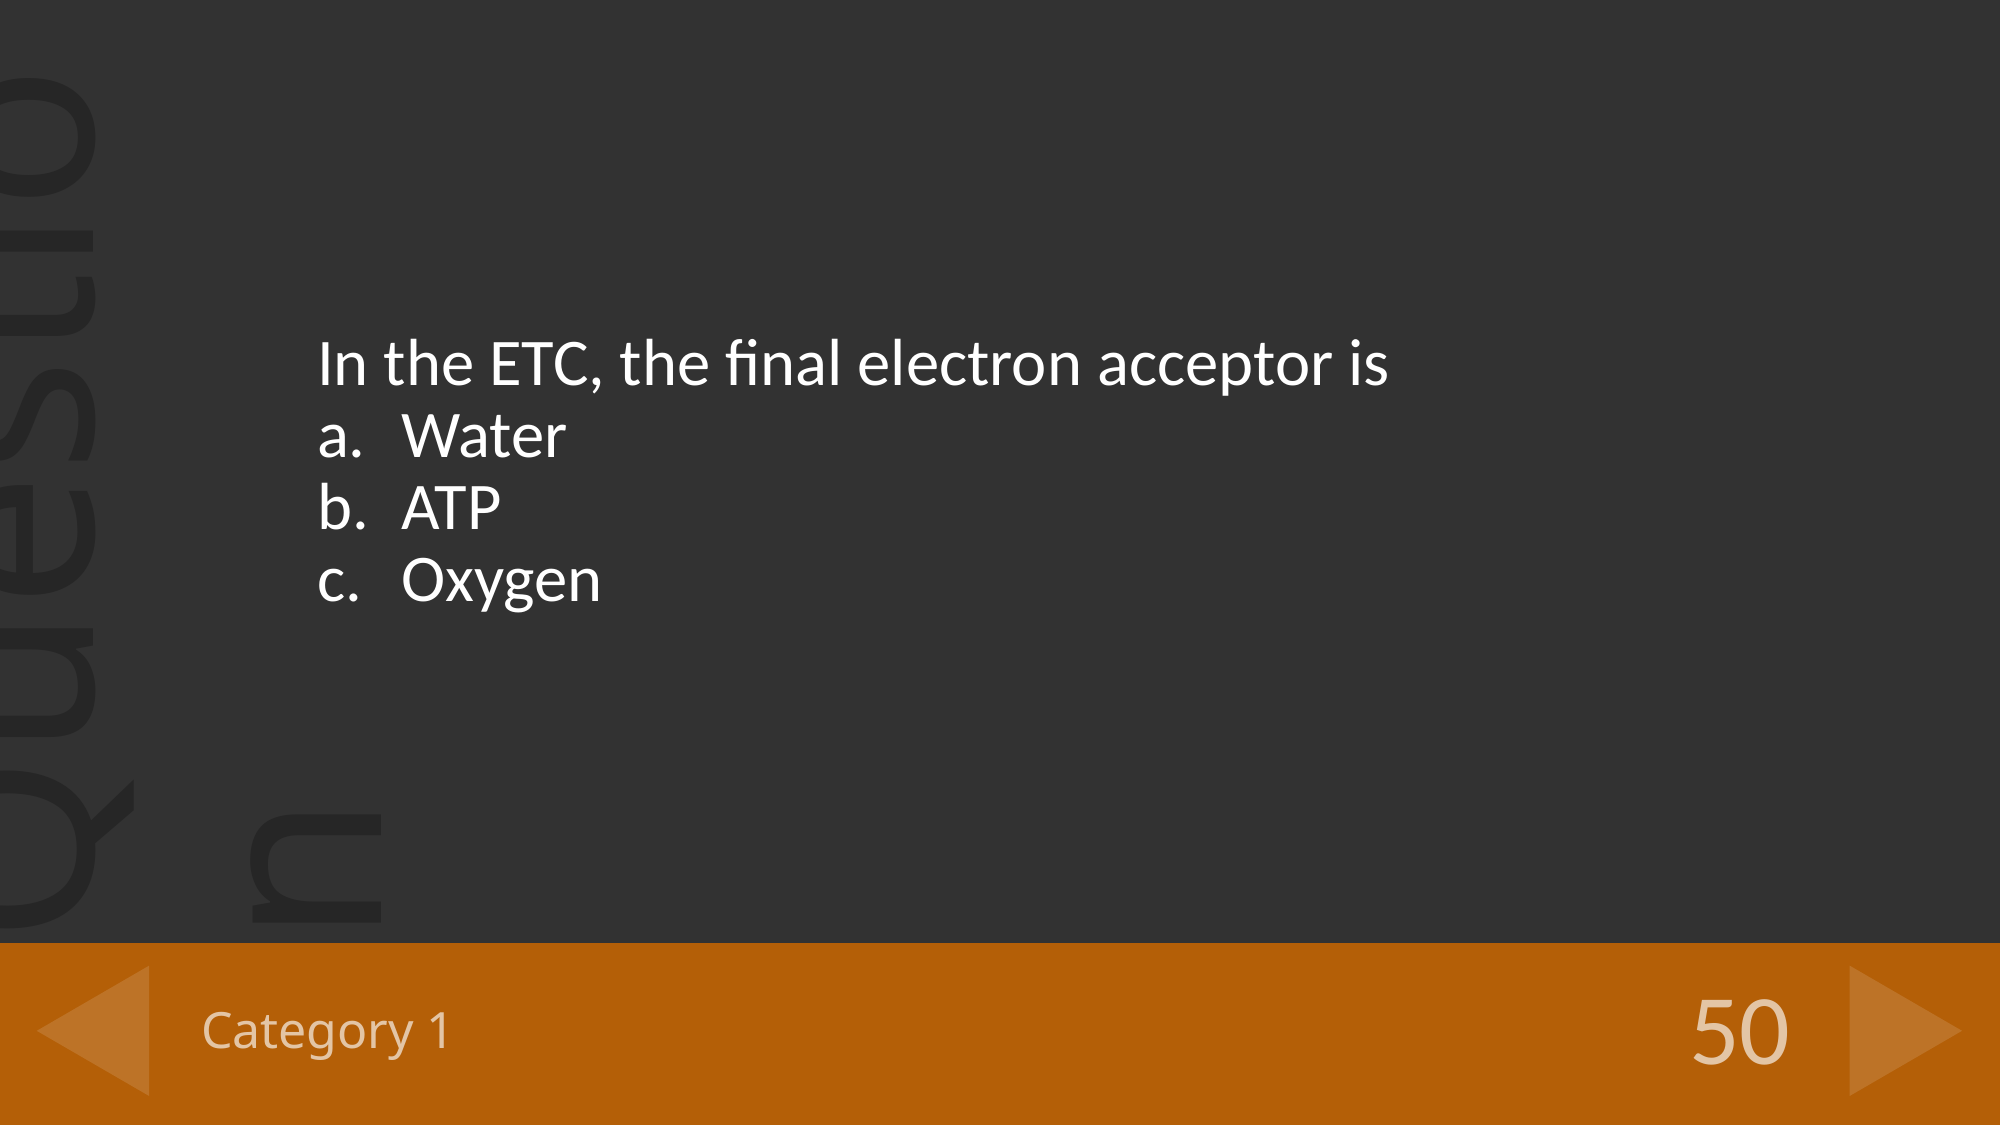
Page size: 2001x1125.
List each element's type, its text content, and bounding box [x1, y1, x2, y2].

list In the ETC, the final electron acceptor is Water ATP Oxygen [302, 307, 1760, 636]
title Category 1 [185, 967, 1494, 1097]
list 50 [1494, 967, 1806, 1097]
